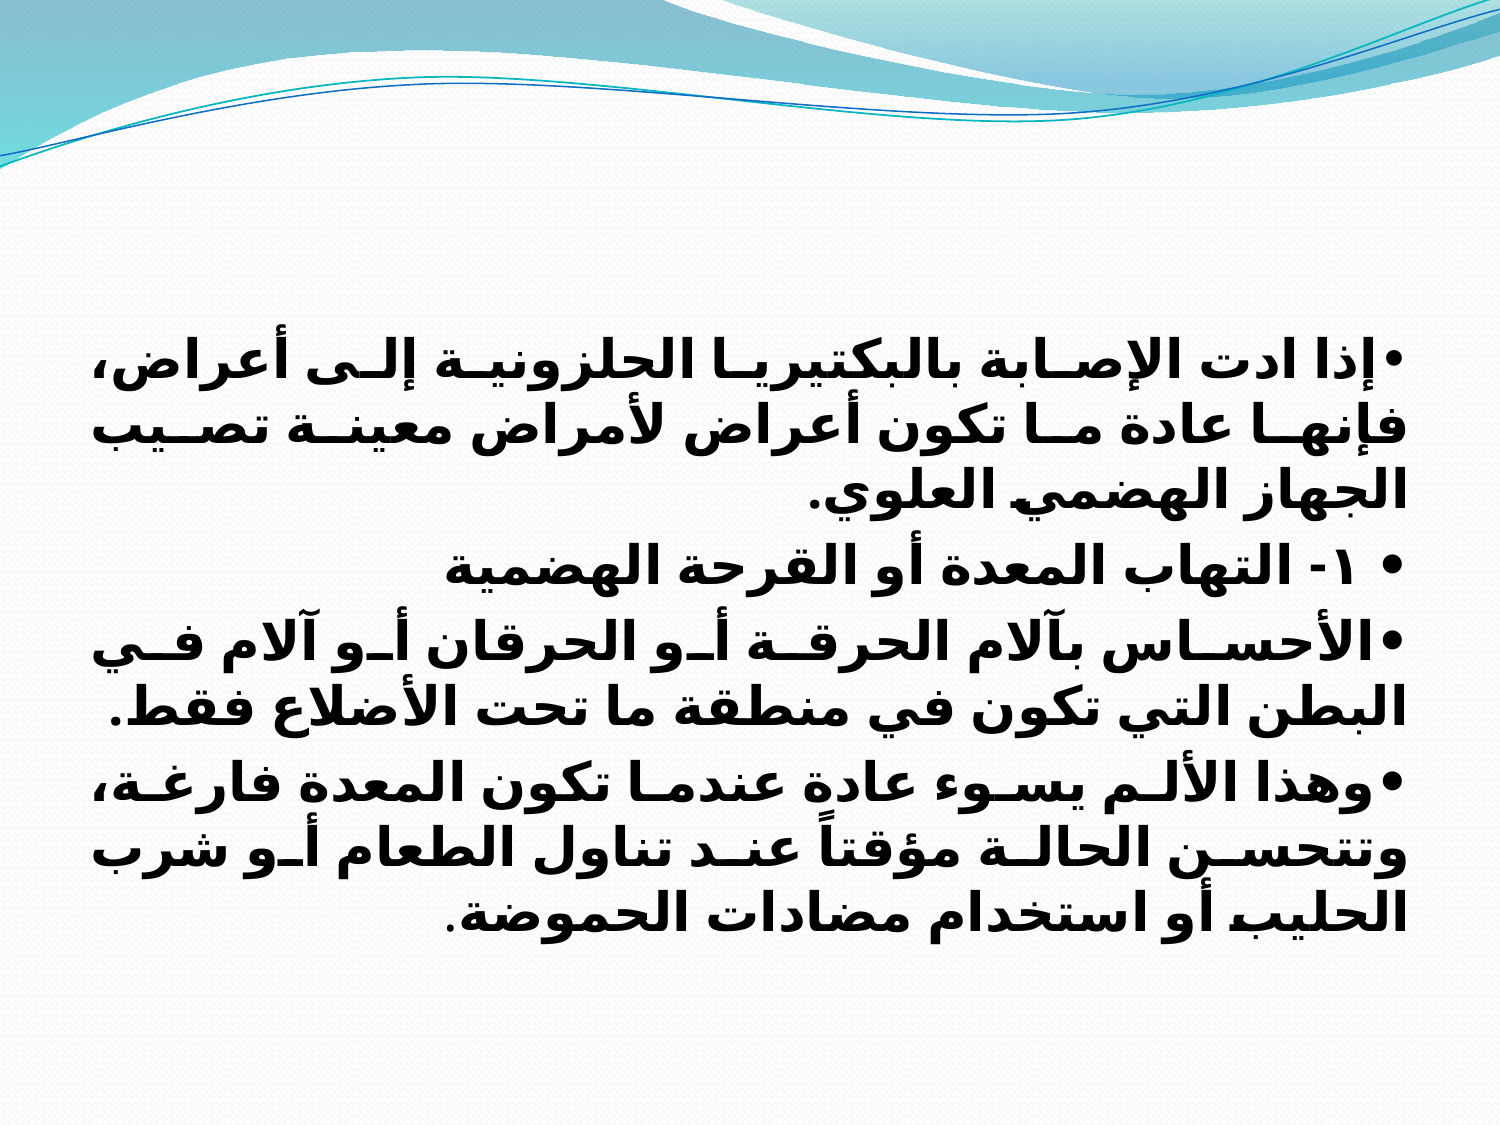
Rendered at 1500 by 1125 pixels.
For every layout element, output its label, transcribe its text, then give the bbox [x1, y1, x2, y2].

list •إذا ادت الإصابة بالبكتيريا الحلزونية إلى أعراض، فإنها عادة ما تكون أعراض لأمراض معينة تصيب الجهاز الهضمي العلوي. • ١- التهاب المعدة أو القرحة الهضمية •الأحساس بآلام الحرقة أو الحرقان أو آلام في البطن التي تكون في منطقة ما تحت الأضلاع فقط. •وهذا الألم يسوء عادة عندما تكون المعدة فارغة، وتتحسن الحالة مؤقتاً عند تناول الطعام أو شرب الحليب أو استخدام مضادات الحموضة. [75, 317, 1425, 1038]
